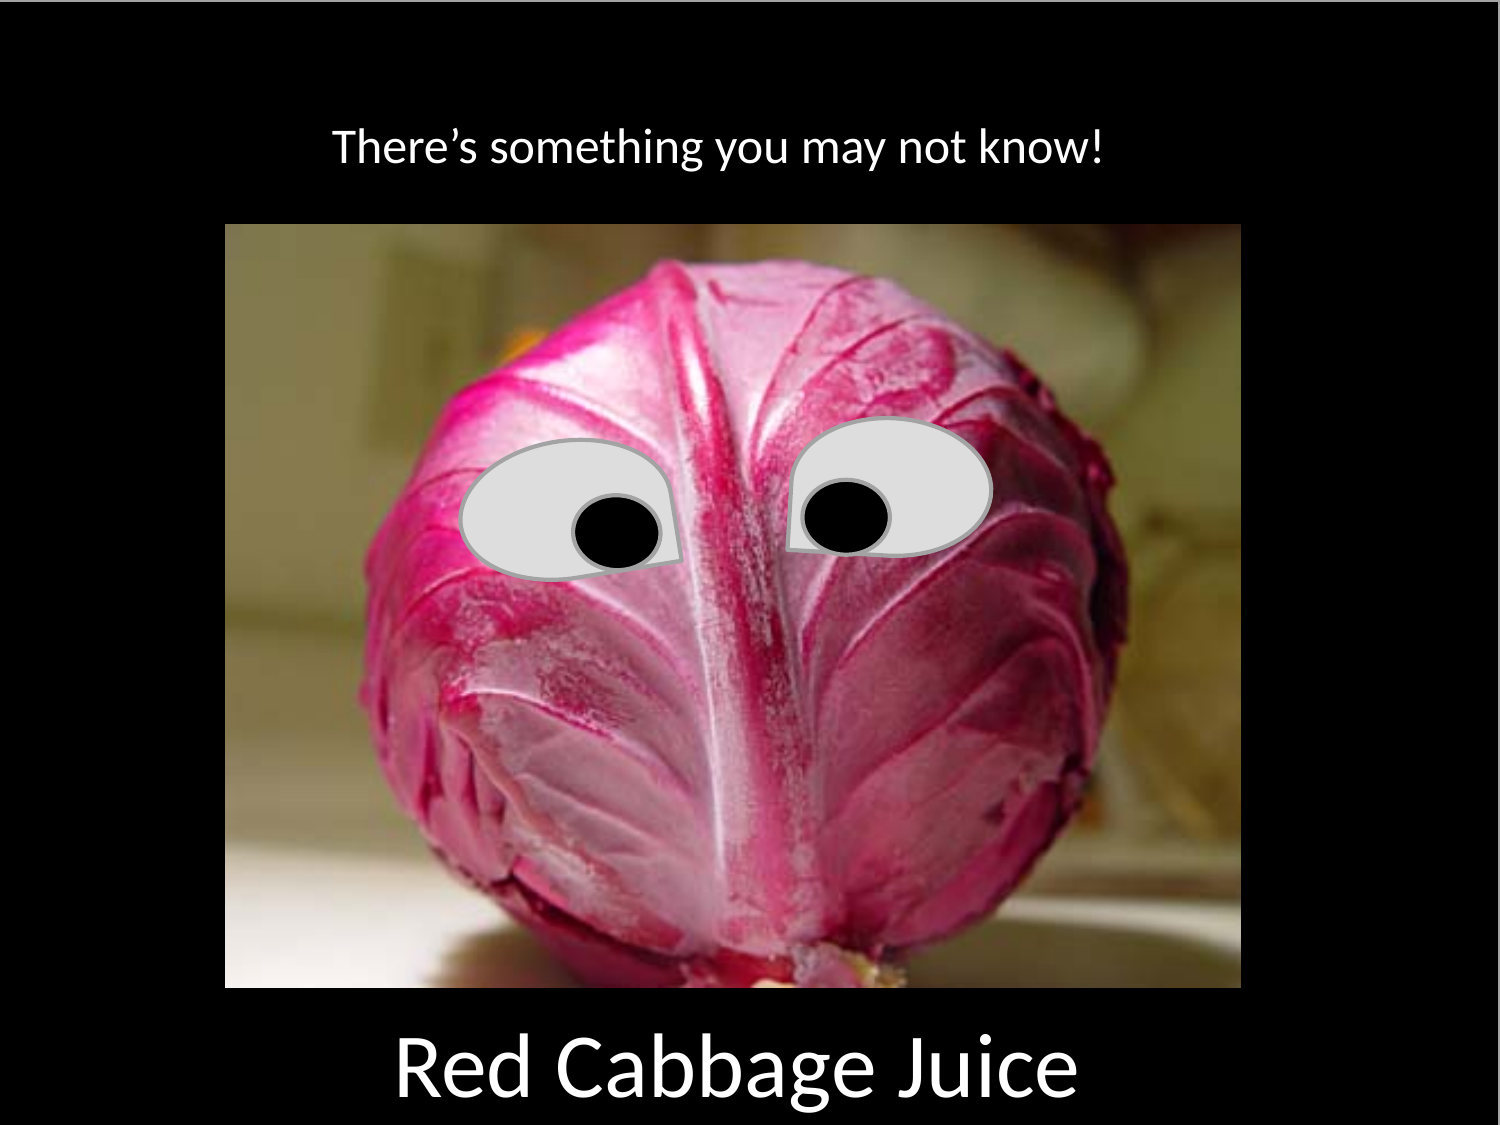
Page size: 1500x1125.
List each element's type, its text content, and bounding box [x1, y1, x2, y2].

text_box Red Cabbage Juice [62, 992, 1413, 1125]
text_box There’s something you may not know! [260, 85, 1177, 202]
picture [224, 224, 1241, 988]
text_box [0, 0, 1500, 1125]
